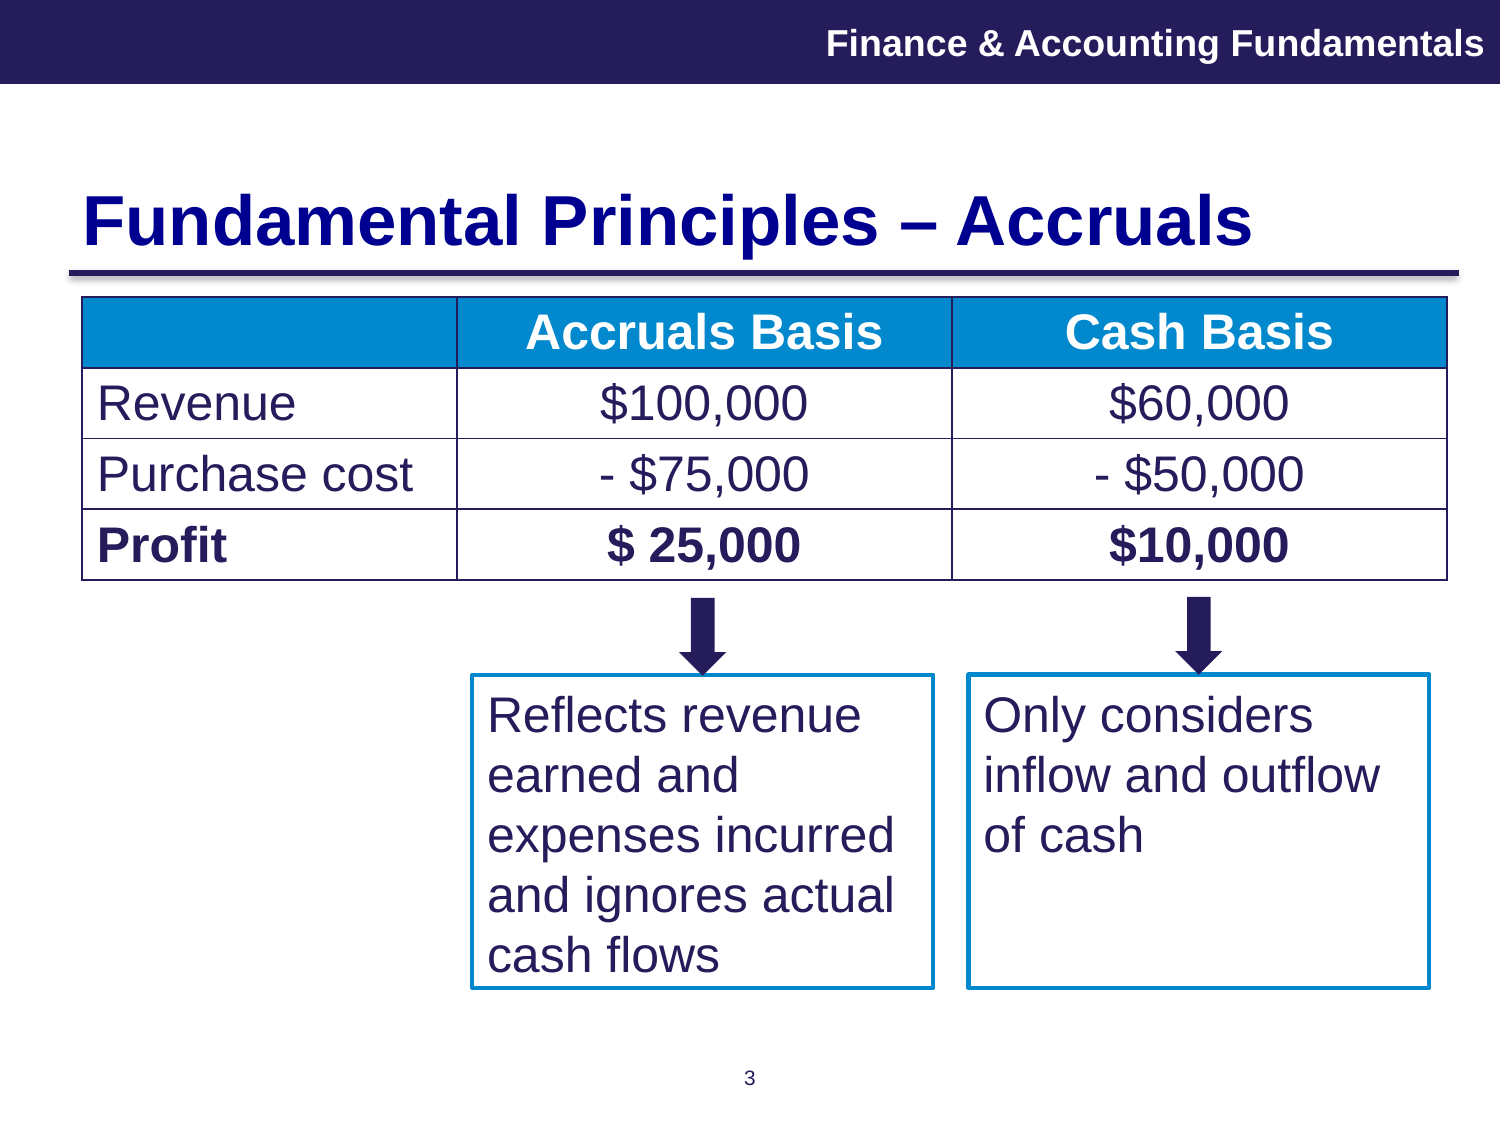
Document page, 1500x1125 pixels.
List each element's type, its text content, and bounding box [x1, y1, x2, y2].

table_header Cash Basis [953, 298, 1446, 367]
table_cell - $50,000 [953, 439, 1446, 508]
table_cell - $75,000 [458, 439, 951, 508]
text_box Reflects revenue earned and expenses incurred and ignores actual cash flows [470, 673, 935, 990]
slide_number 3 [714, 1057, 786, 1118]
title Fundamental Principles – Accruals [67, 91, 1453, 268]
table_cell $100,000 [458, 369, 951, 438]
text_box Only considers inflow and outflow of cash [966, 672, 1431, 990]
table_cell $10,000 [953, 510, 1446, 579]
text_box [1175, 596, 1223, 675]
table_cell $60,000 [953, 369, 1446, 438]
table_cell Revenue [83, 369, 456, 438]
text_box [679, 597, 727, 676]
table_cell $ 25,000 [458, 510, 951, 579]
table_header Accruals Basis [458, 298, 951, 367]
table_header [83, 298, 456, 367]
table_cell Purchase cost [83, 439, 456, 508]
table_cell Profit [83, 510, 456, 579]
